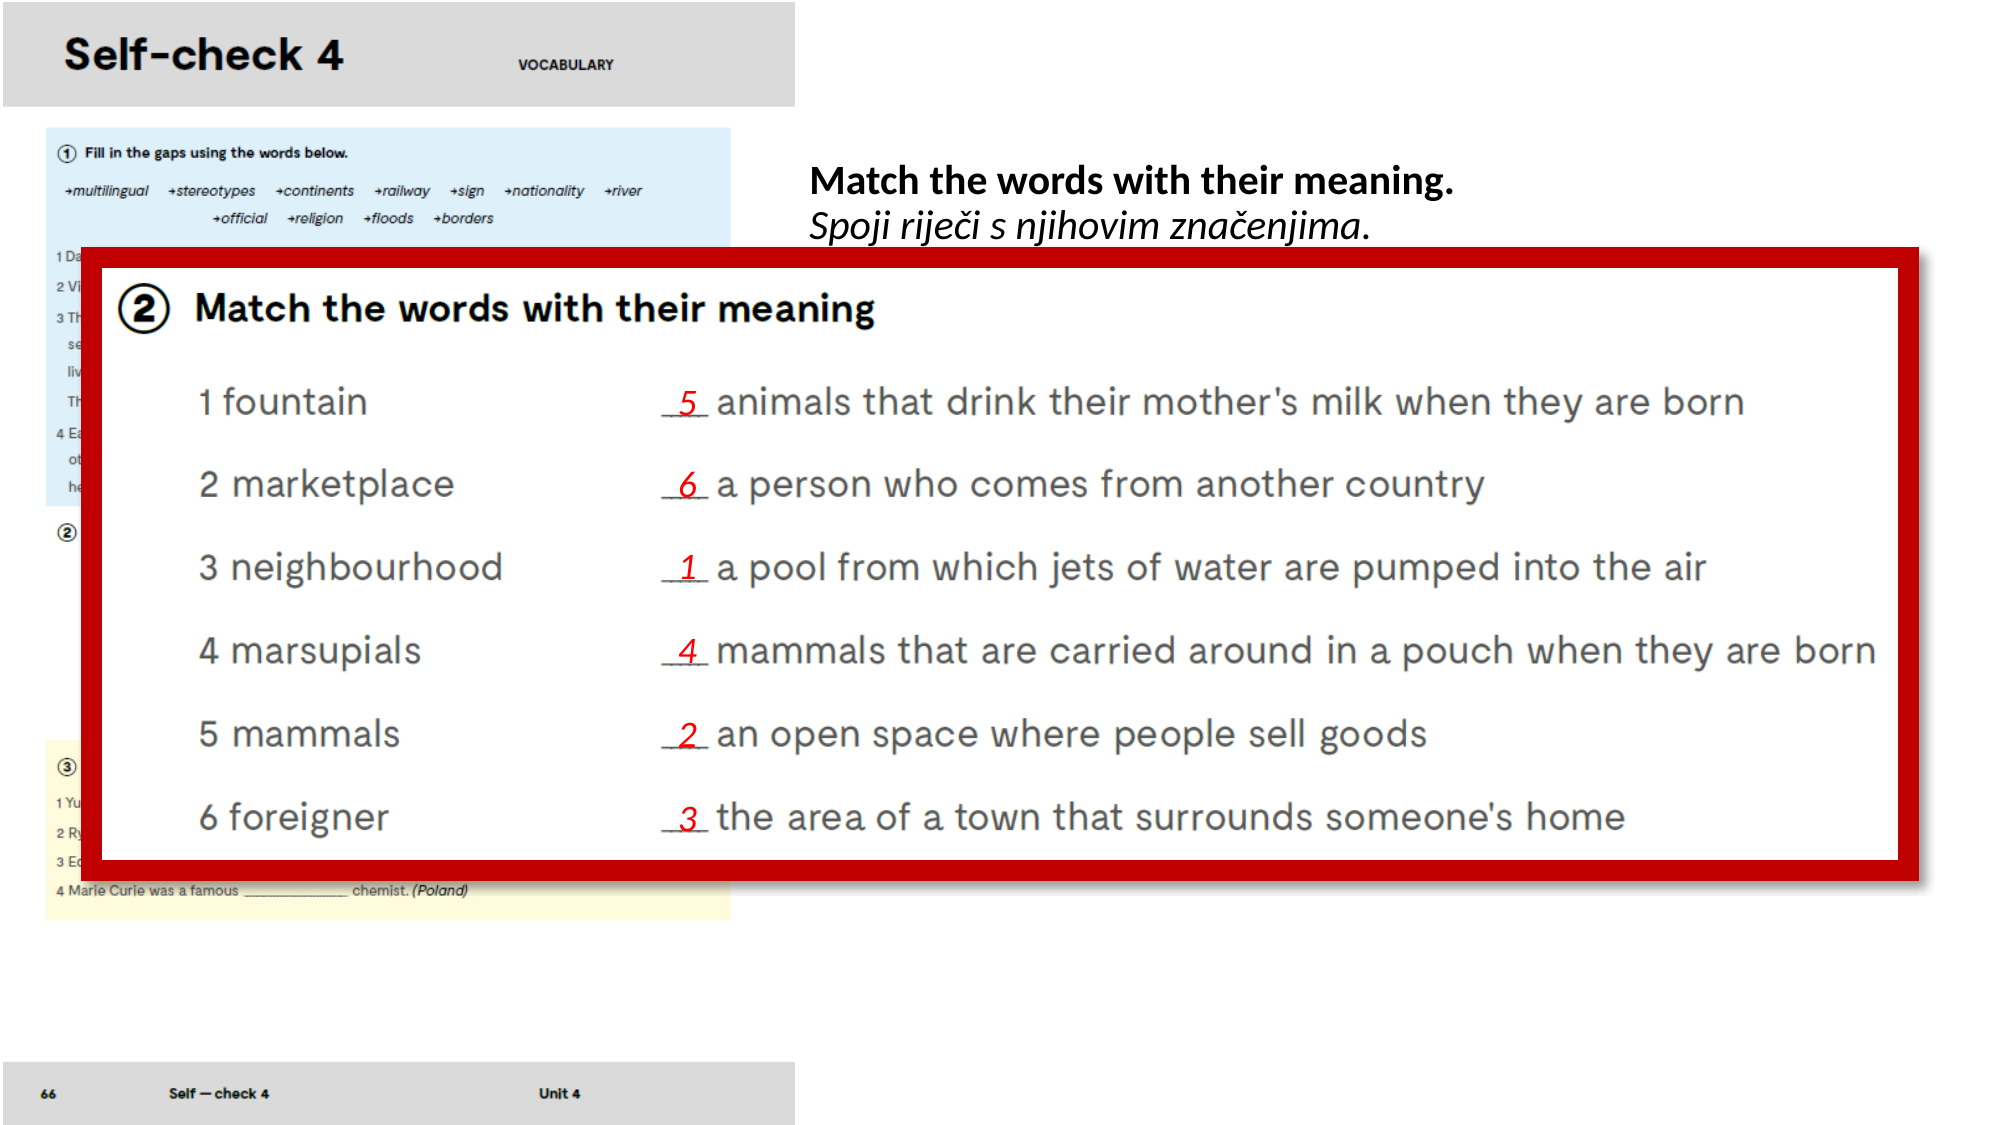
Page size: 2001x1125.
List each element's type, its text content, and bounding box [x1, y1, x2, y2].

picture [3, 2, 1899, 1125]
text_box Match the words with their meaning. Spoji riječi s njihovim značenjima. [795, 150, 1939, 360]
